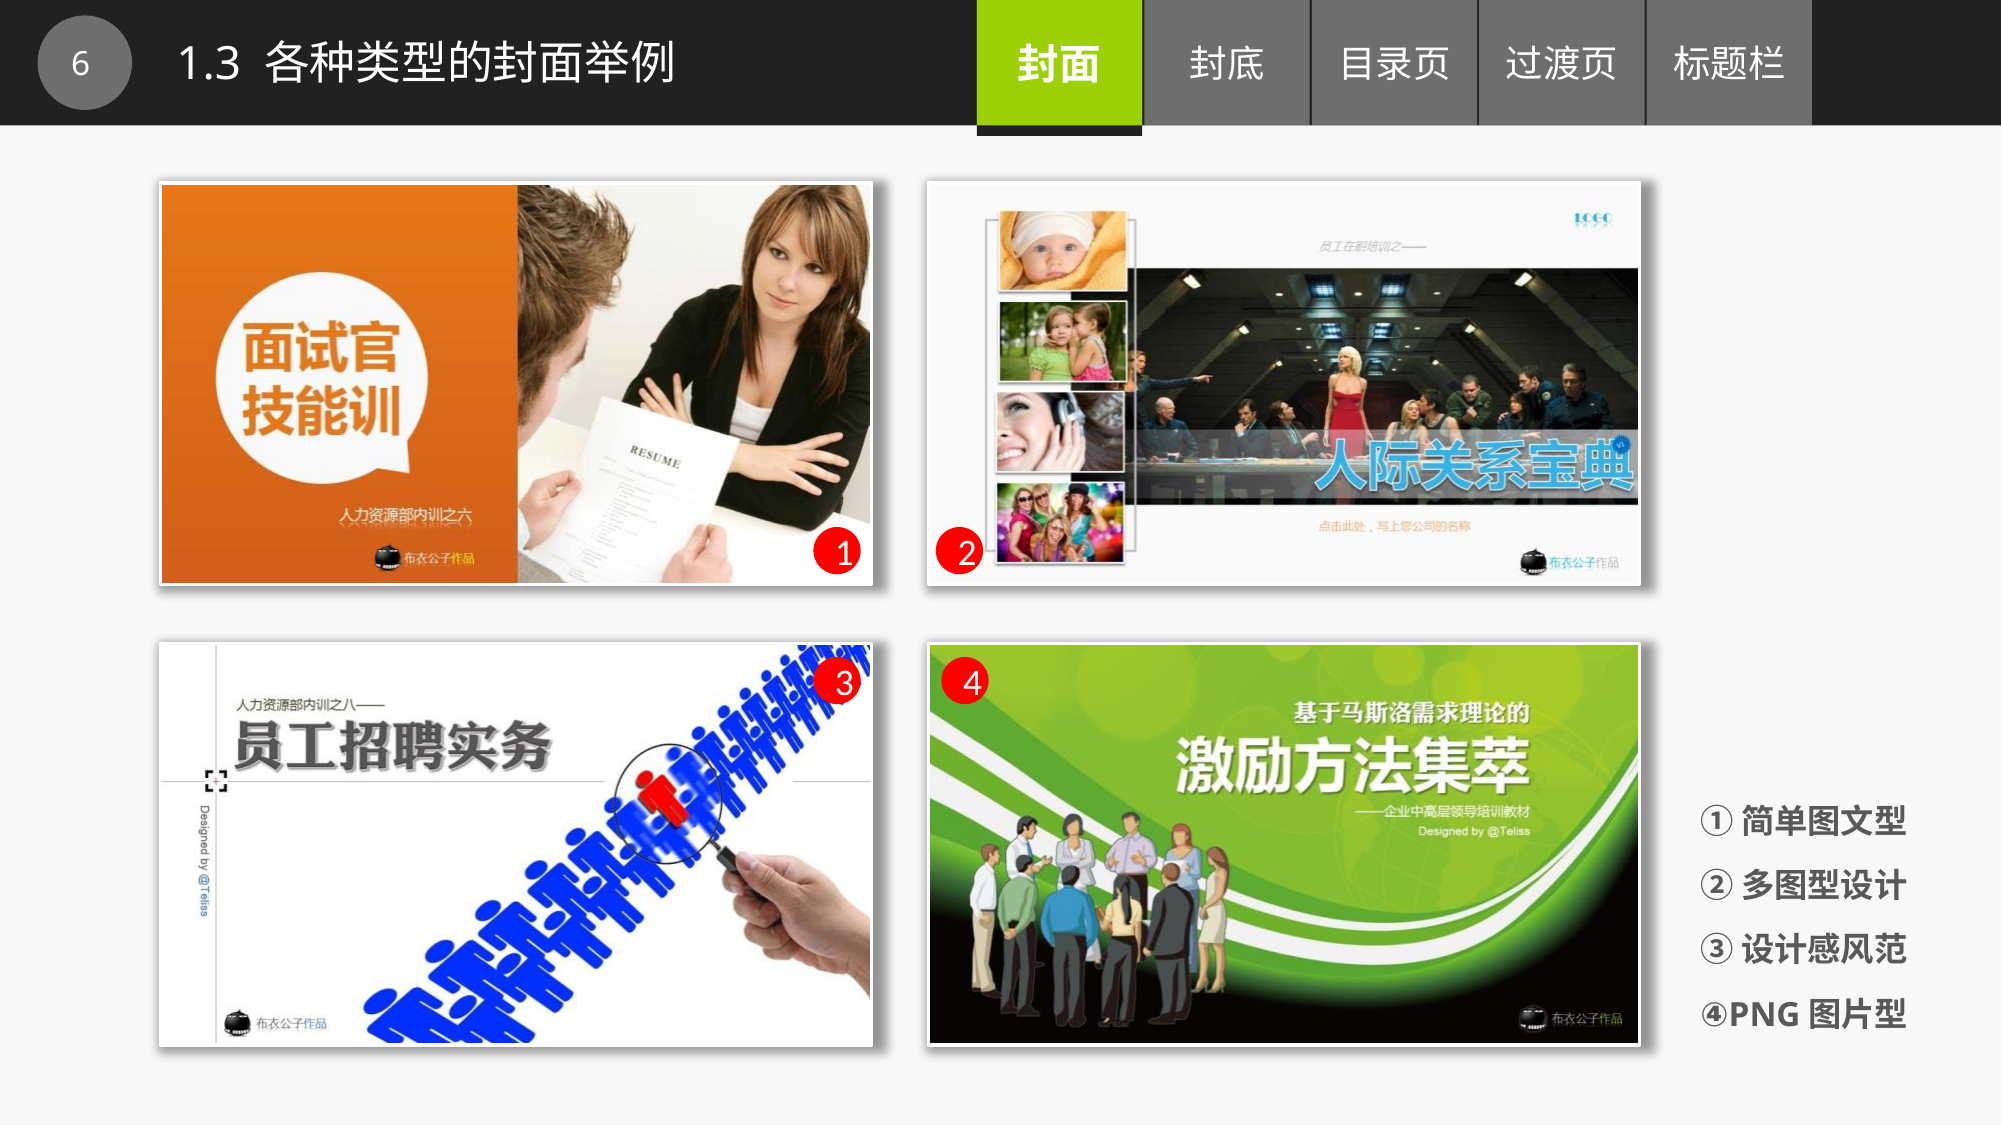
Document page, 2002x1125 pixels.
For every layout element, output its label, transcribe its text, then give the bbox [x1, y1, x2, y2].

picture [161, 184, 871, 584]
picture [929, 184, 1639, 584]
picture [929, 644, 1639, 1044]
picture [161, 644, 871, 1044]
text_box 1.3 各种类型的封面举例 [161, 25, 977, 96]
text_box ①简单图文型 ②多图型设计 ③设计感风范 ④PNG图片型 [1685, 780, 1964, 1041]
